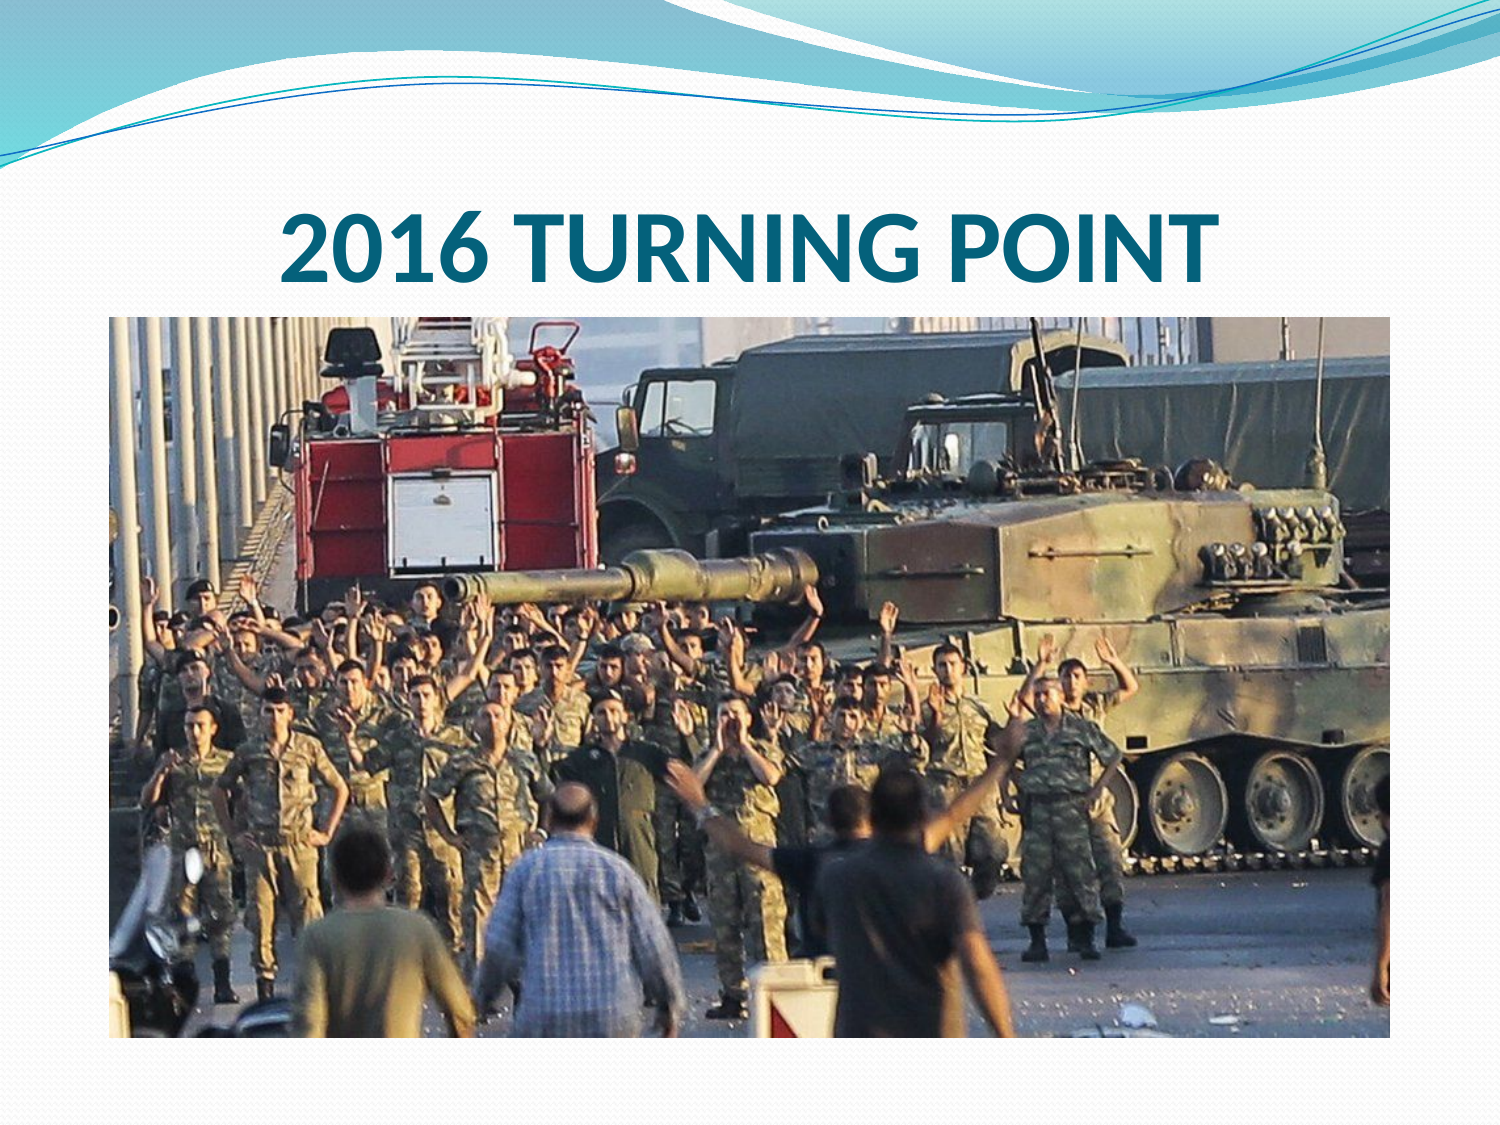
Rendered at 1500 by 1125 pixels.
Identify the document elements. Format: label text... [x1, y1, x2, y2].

title 2016 TURNING POINT [75, 115, 1425, 303]
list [109, 317, 1391, 1038]
